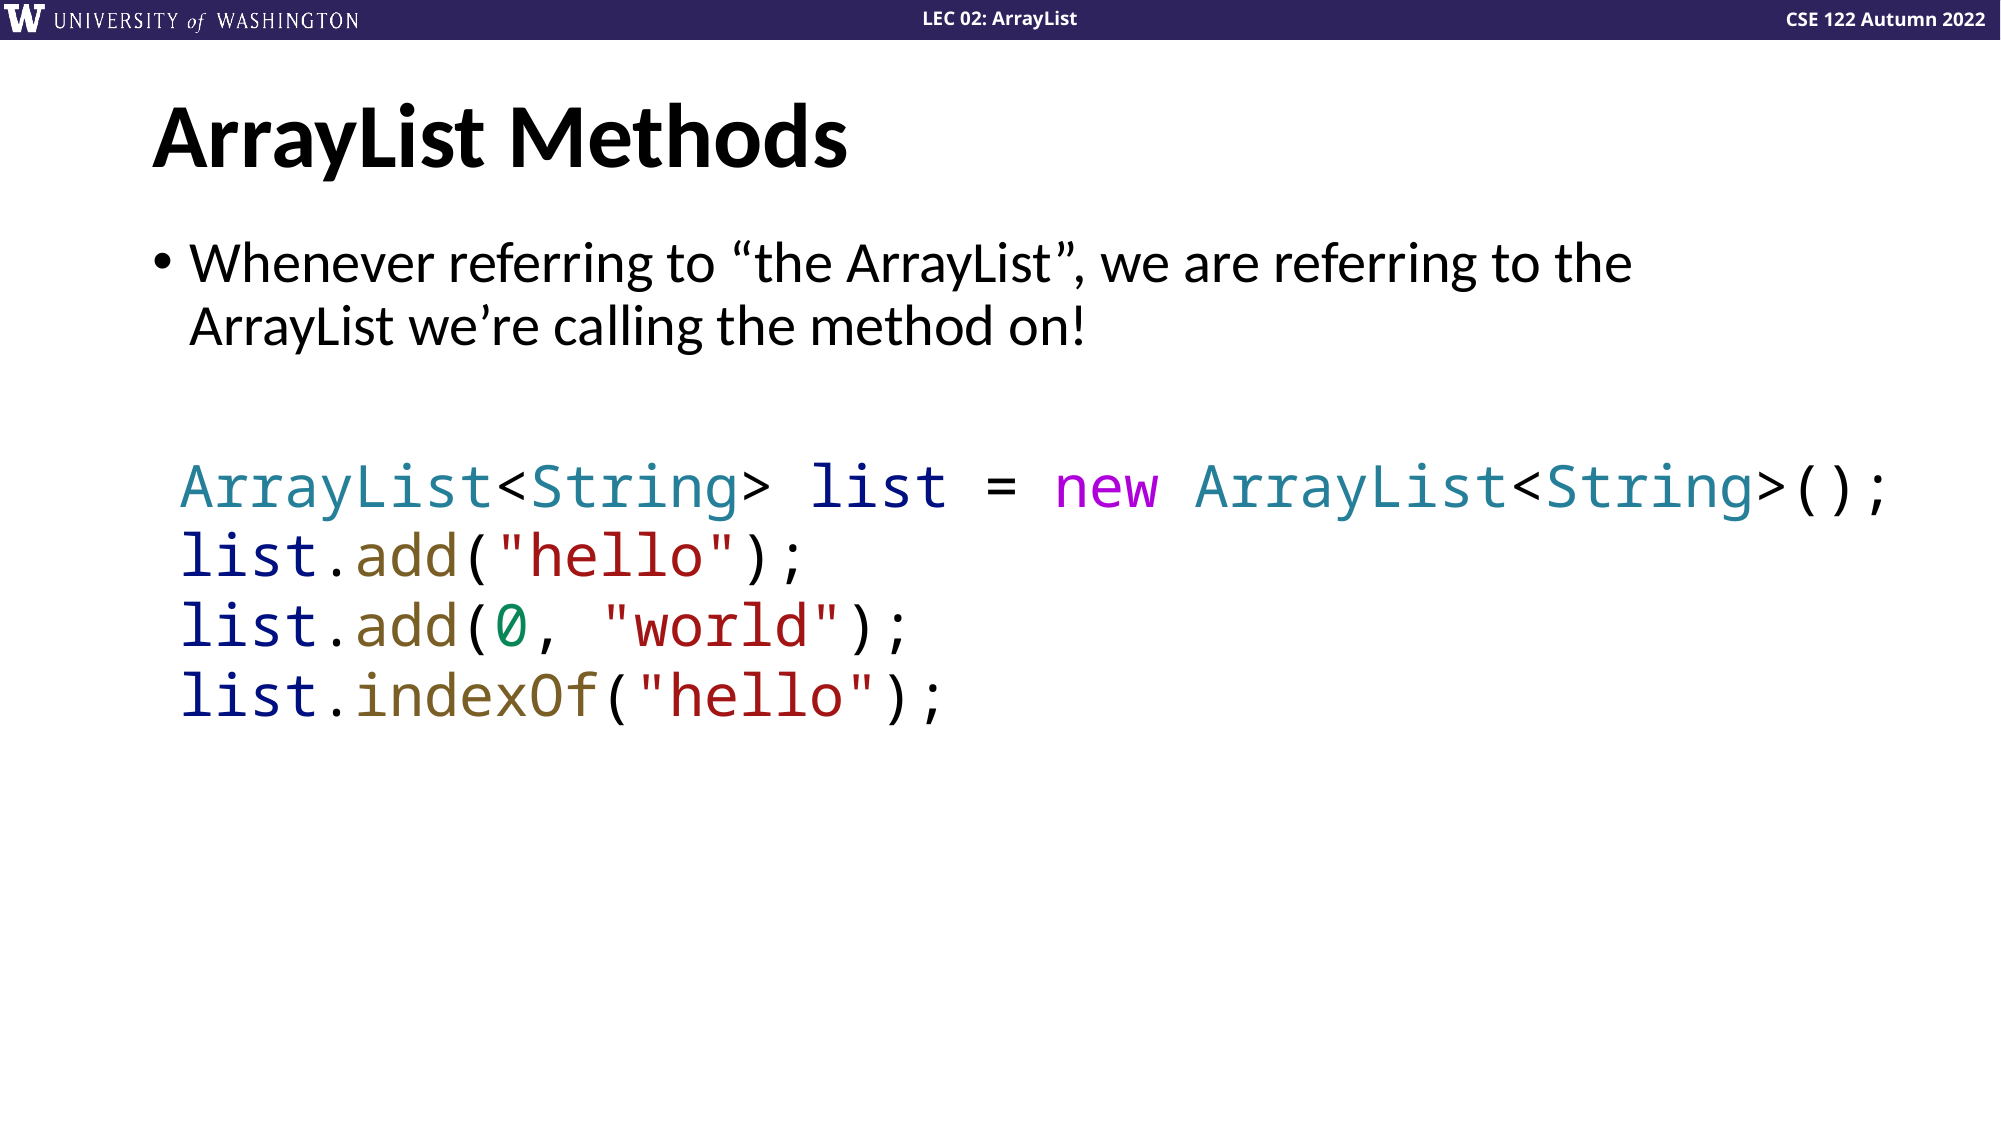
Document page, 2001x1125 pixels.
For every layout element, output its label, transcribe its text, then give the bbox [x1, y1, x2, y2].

picture [4, 4, 358, 33]
text_box ArrayList<String> list = new ArrayList<String>(); list.add("hello"); list.add(0, "world"); list.indexOf("hello"); [164, 441, 1921, 736]
list Whenever referring to “the ArrayList”, we are referring to the ArrayList we’re calling the method on! [137, 224, 1863, 878]
title ArrayList Methods [137, 74, 1863, 200]
